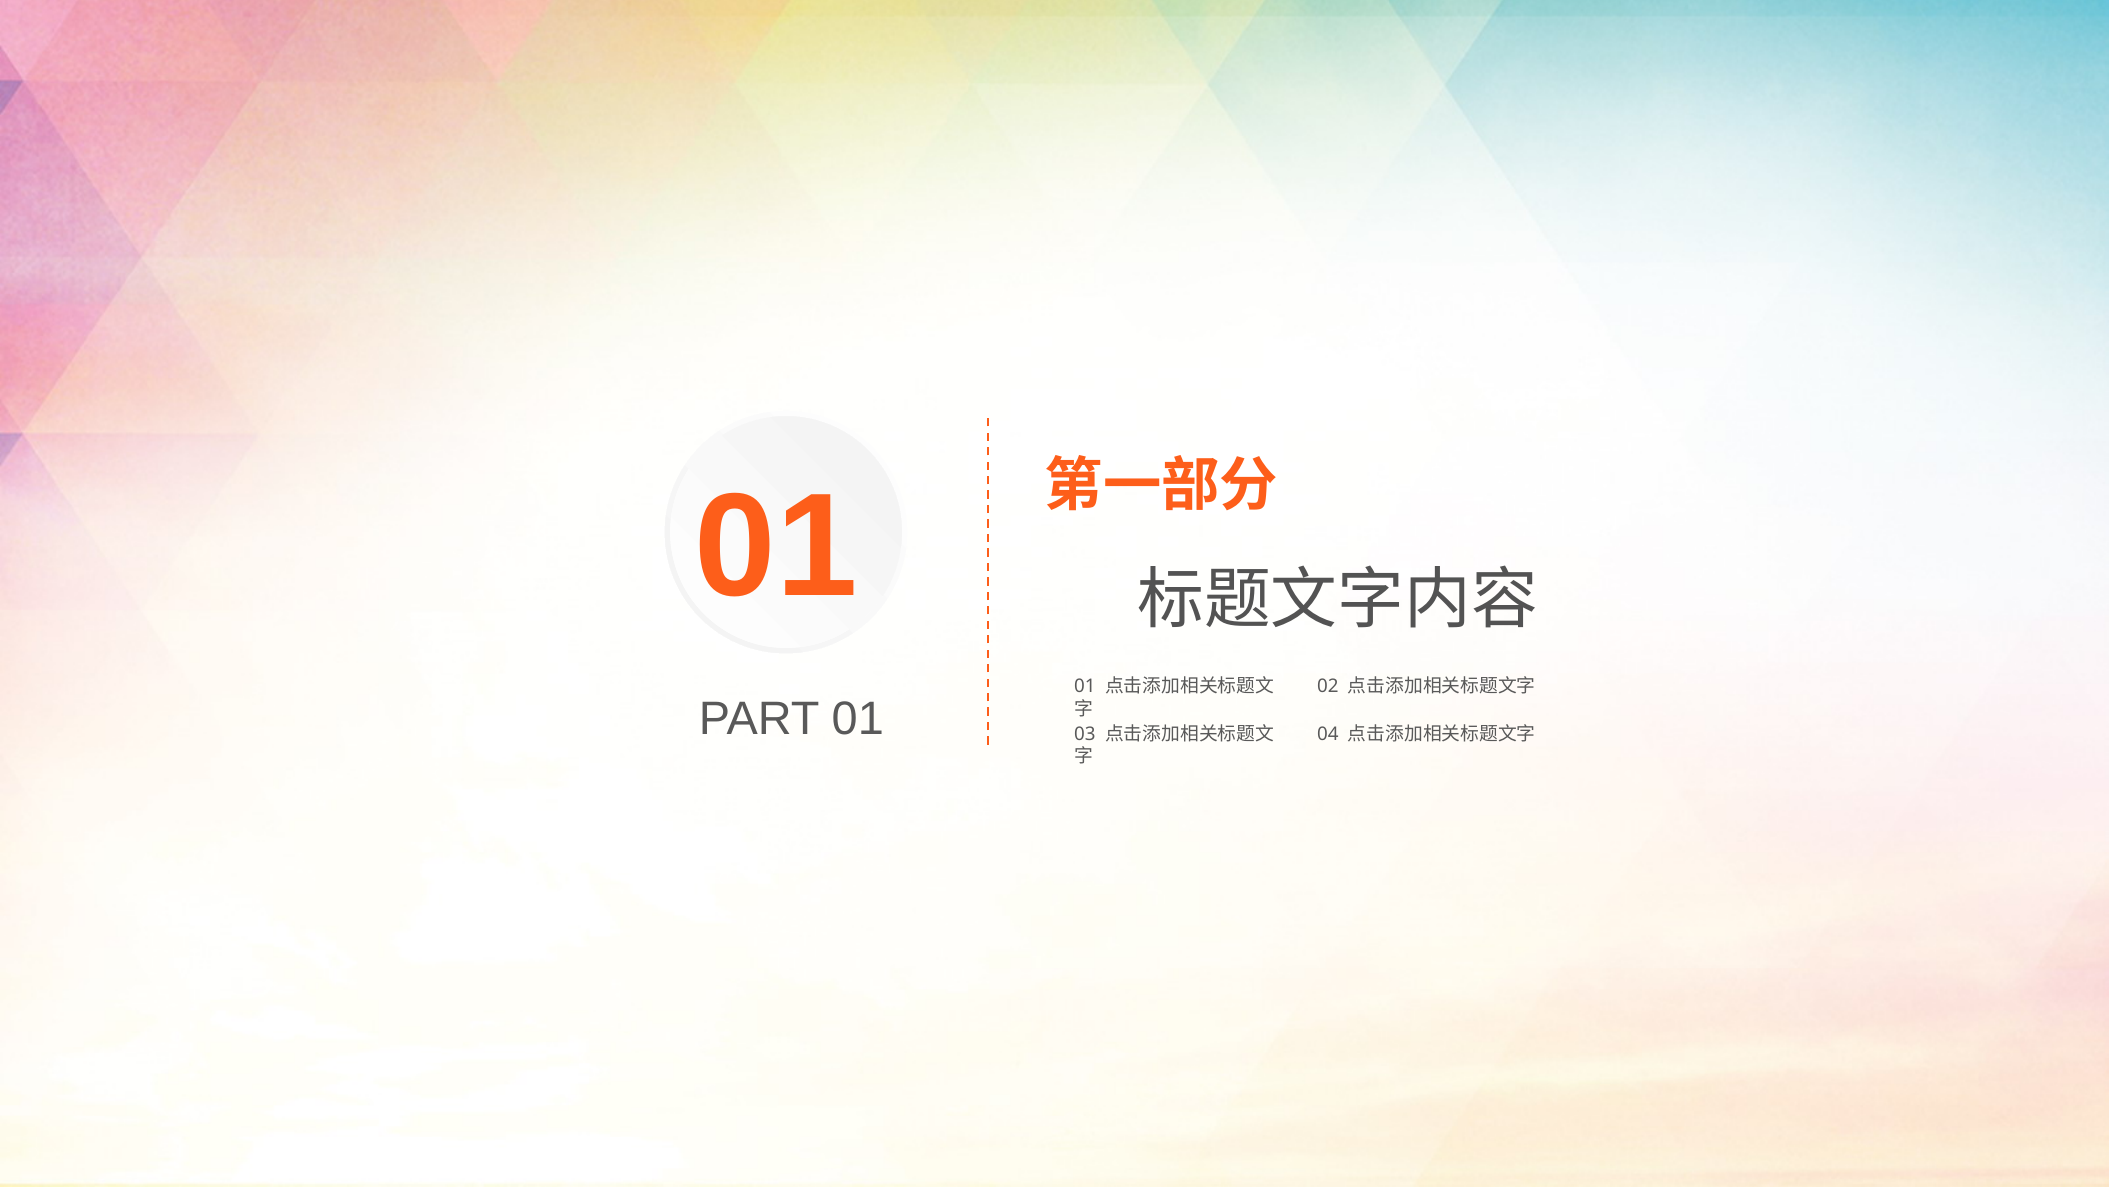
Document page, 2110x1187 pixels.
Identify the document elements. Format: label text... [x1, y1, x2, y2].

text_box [664, 410, 908, 654]
text_box 01 点击添加相关标题文字 [1060, 666, 1306, 714]
picture [0, 0, 2109, 1187]
text_box 03 点击添加相关标题文字 [1060, 714, 1306, 774]
text_box PART 01 [698, 687, 908, 745]
text_box 第一部分 标题文字内容 [1011, 439, 1568, 651]
text_box 02 点击添加相关标题文字 [1303, 666, 1560, 704]
text_box 04 点击添加相关标题文字 [1303, 714, 1560, 751]
